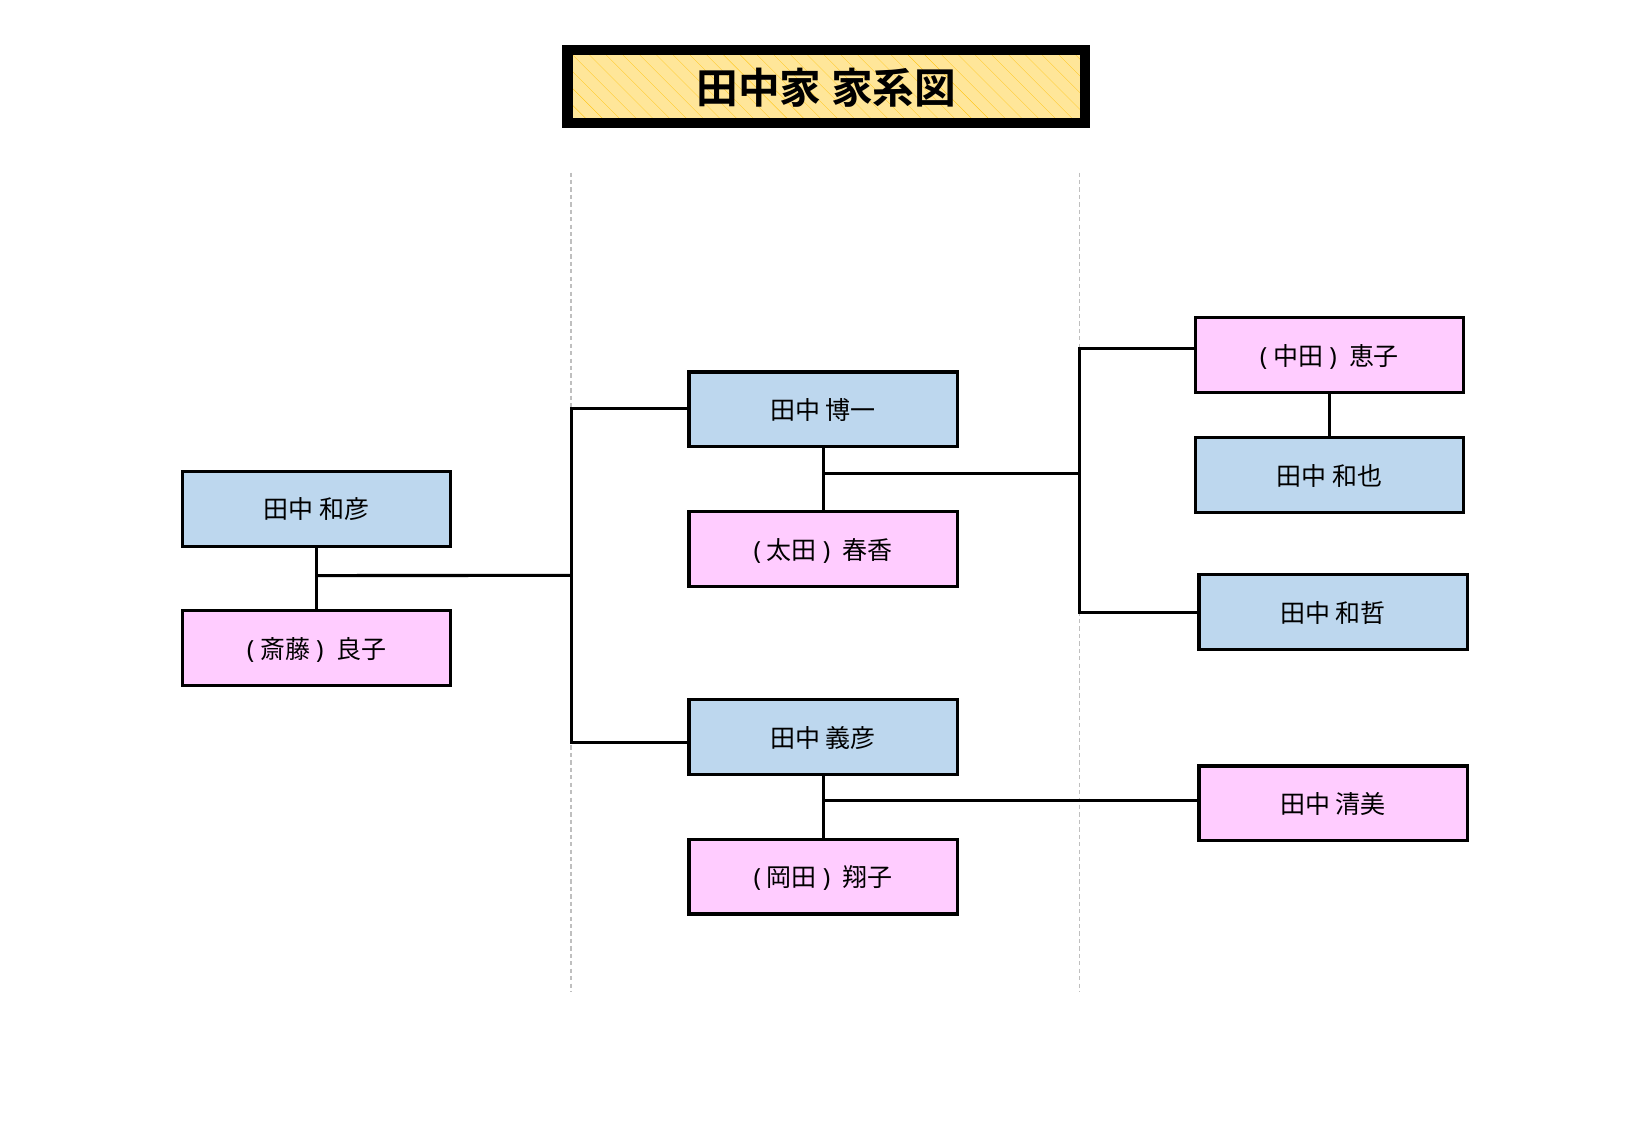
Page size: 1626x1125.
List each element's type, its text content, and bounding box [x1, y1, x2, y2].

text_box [182, 317, 1468, 915]
text_box 田中家 家系図 [566, 49, 1086, 124]
